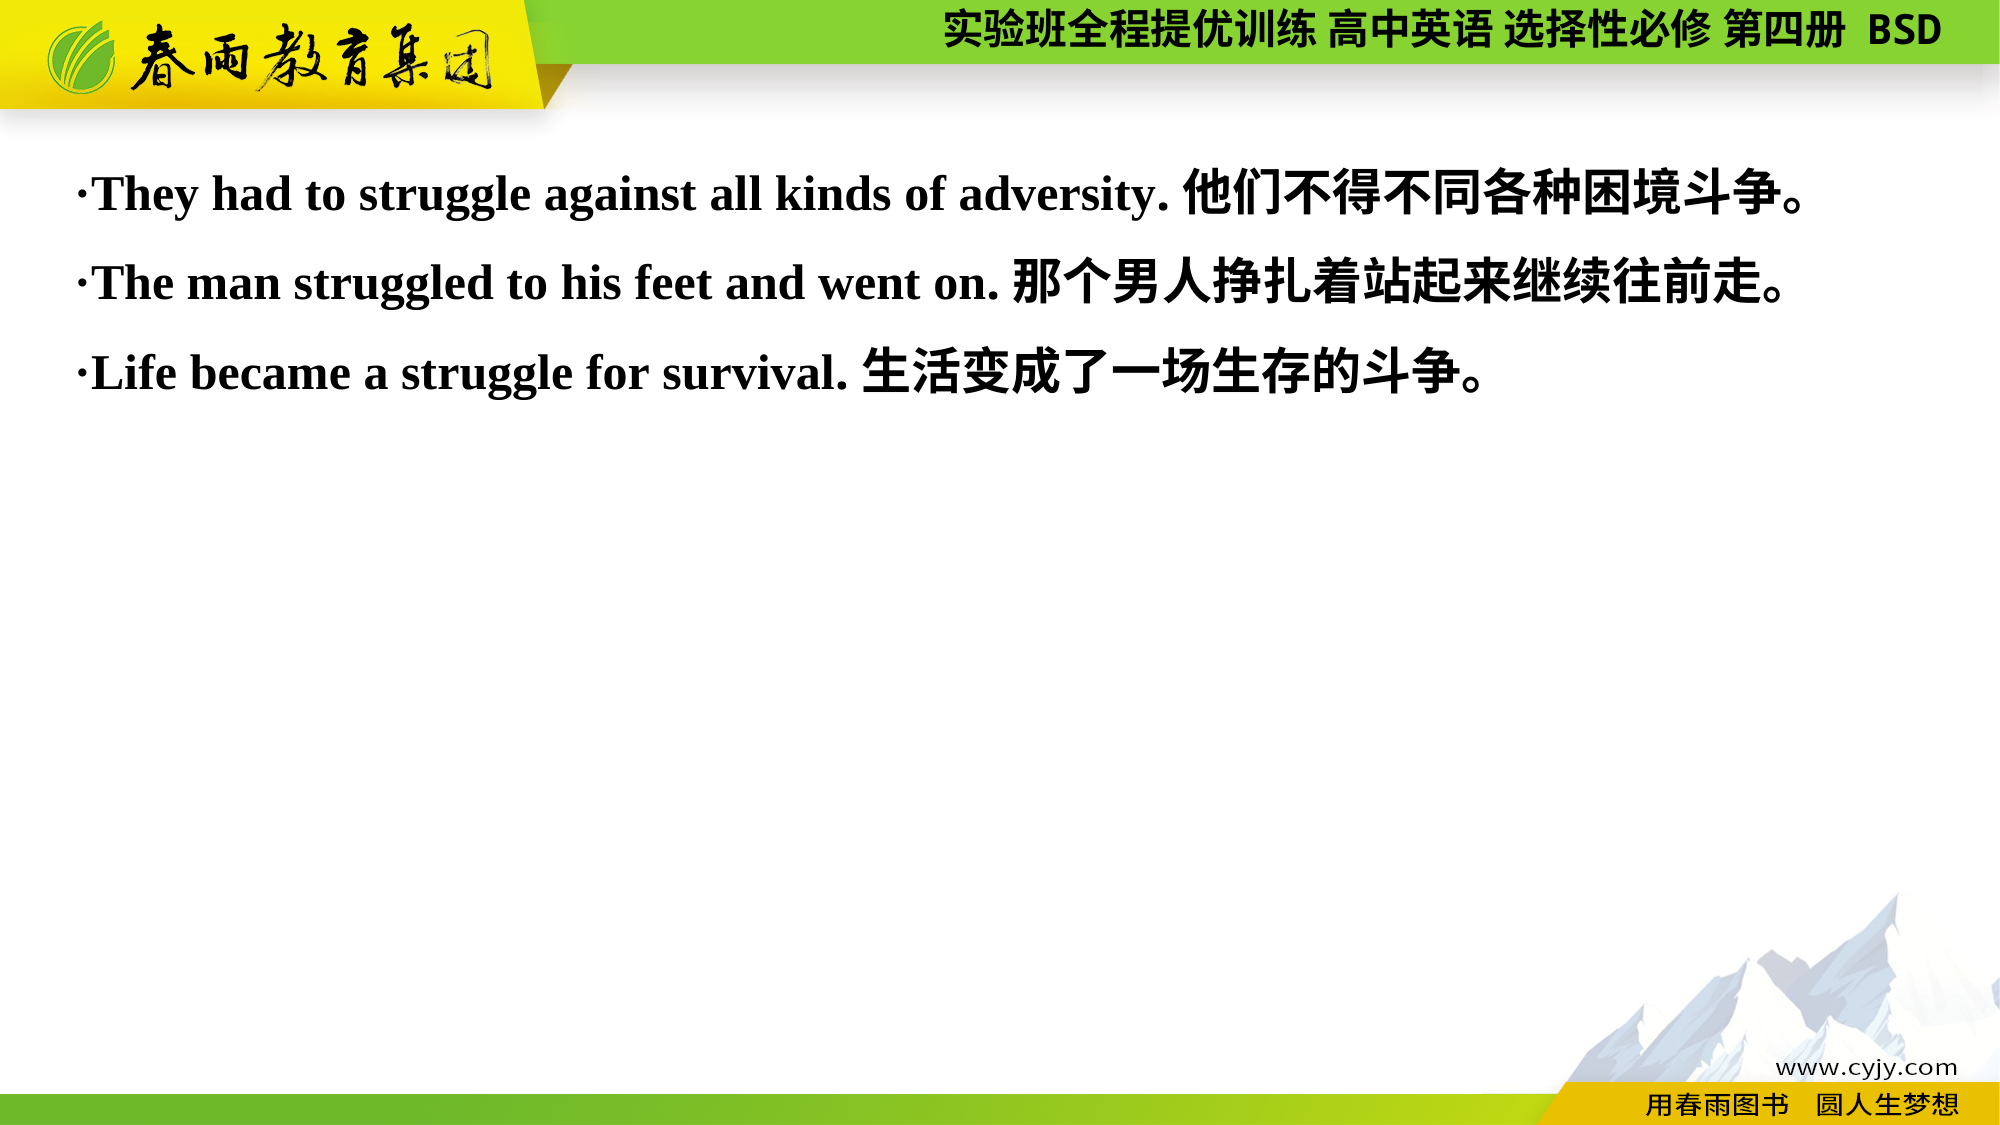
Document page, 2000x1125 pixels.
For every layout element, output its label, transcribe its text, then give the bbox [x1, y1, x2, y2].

list ·They had to struggle against all kinds of adversity.他们不得不同各种困境斗争。 ·The man struggled to his feet and went on.那个男人挣扎着站起来继续往前走。 ·Life became a struggle for survival.生活变成了一场生存的斗争。 [59, 122, 1944, 411]
picture [0, 0, 2000, 1125]
